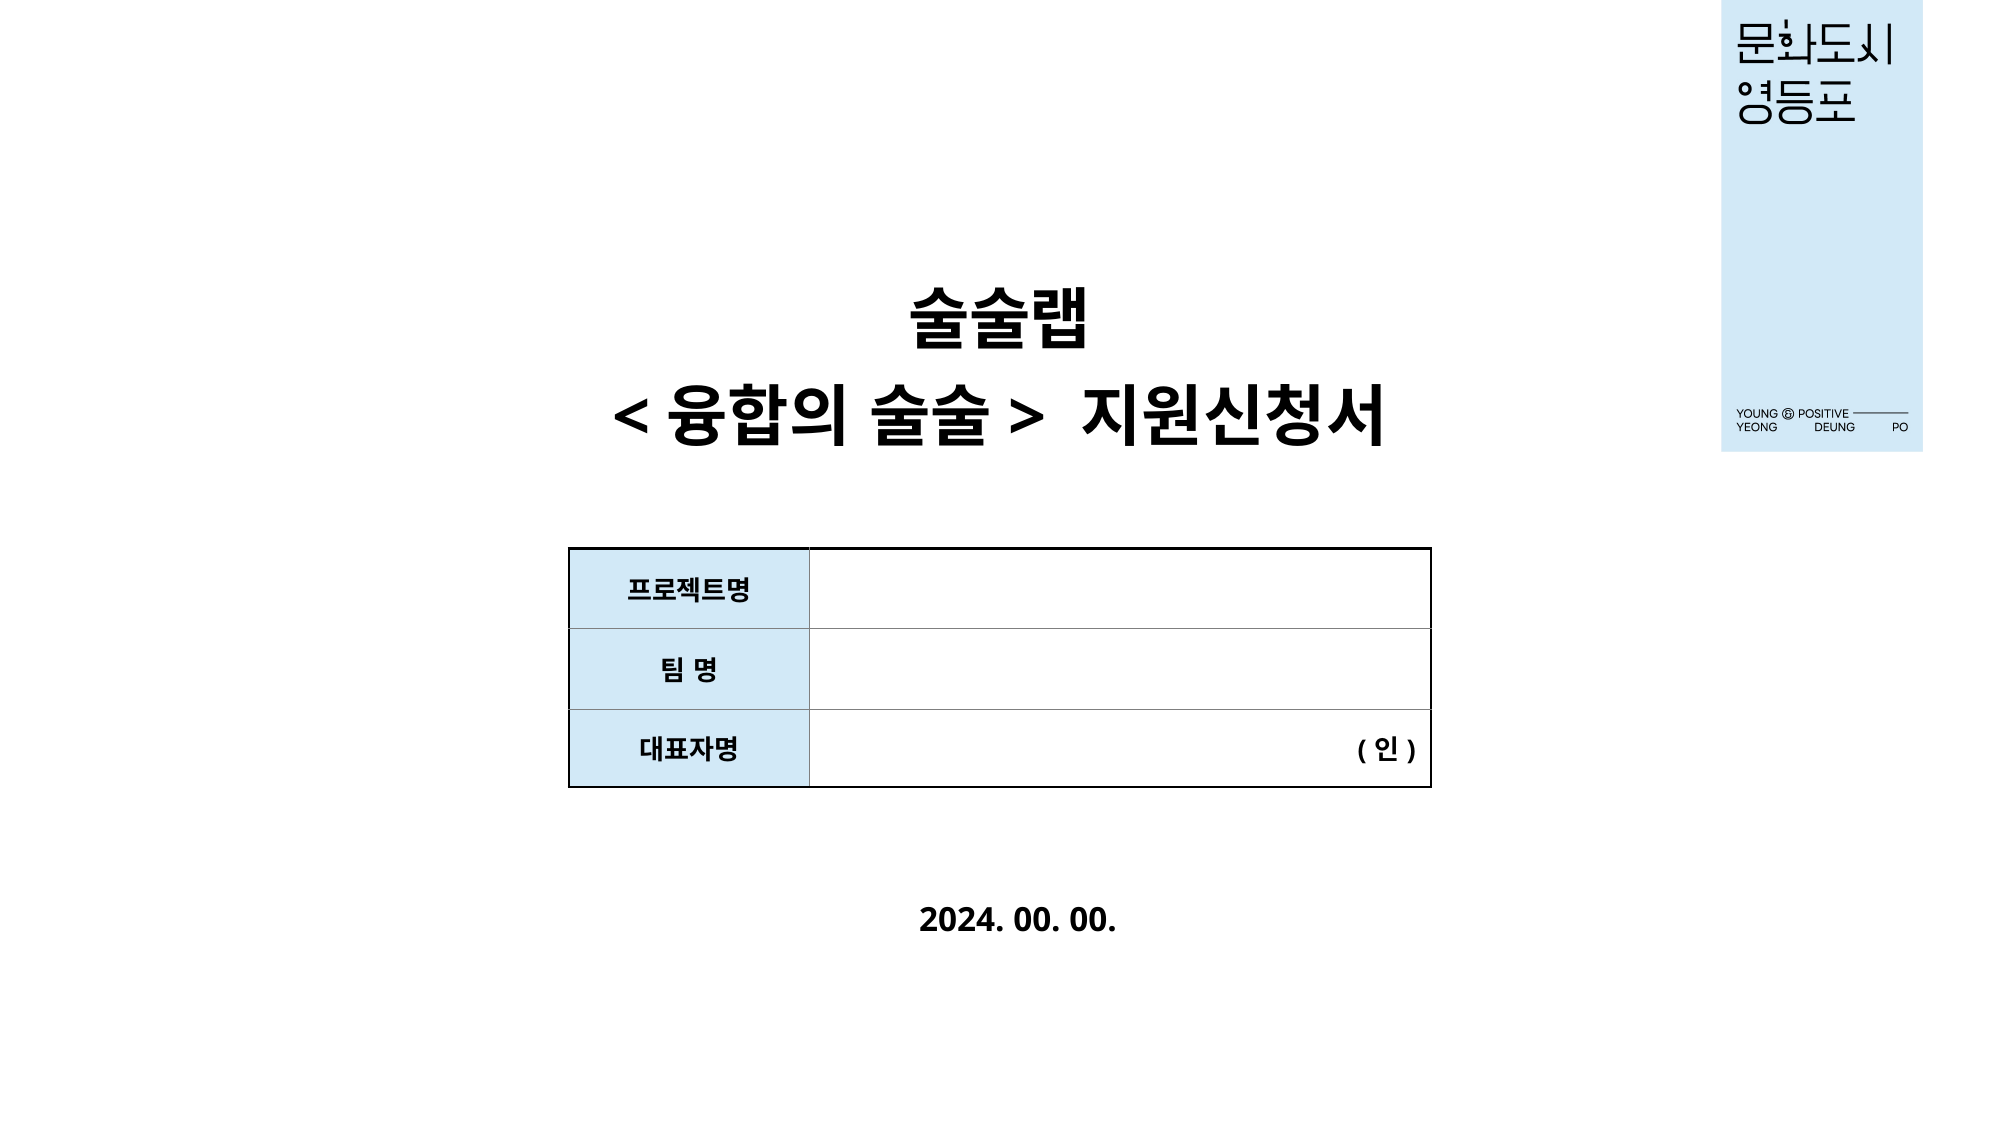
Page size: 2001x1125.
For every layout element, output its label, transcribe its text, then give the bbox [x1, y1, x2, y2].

table_cell [810, 629, 1430, 709]
text_box 술술랩 <융합의 술술> 지원신청서 [360, 254, 1640, 461]
text_box 2024. 00. 00. [727, 870, 1309, 946]
table_cell (인) [810, 710, 1430, 786]
table_cell 팀 명 [570, 629, 809, 709]
table_header 프로젝트명 [570, 550, 809, 628]
table_cell 대표자명 [570, 710, 809, 786]
picture [1721, 0, 1923, 452]
table_header [810, 550, 1430, 628]
